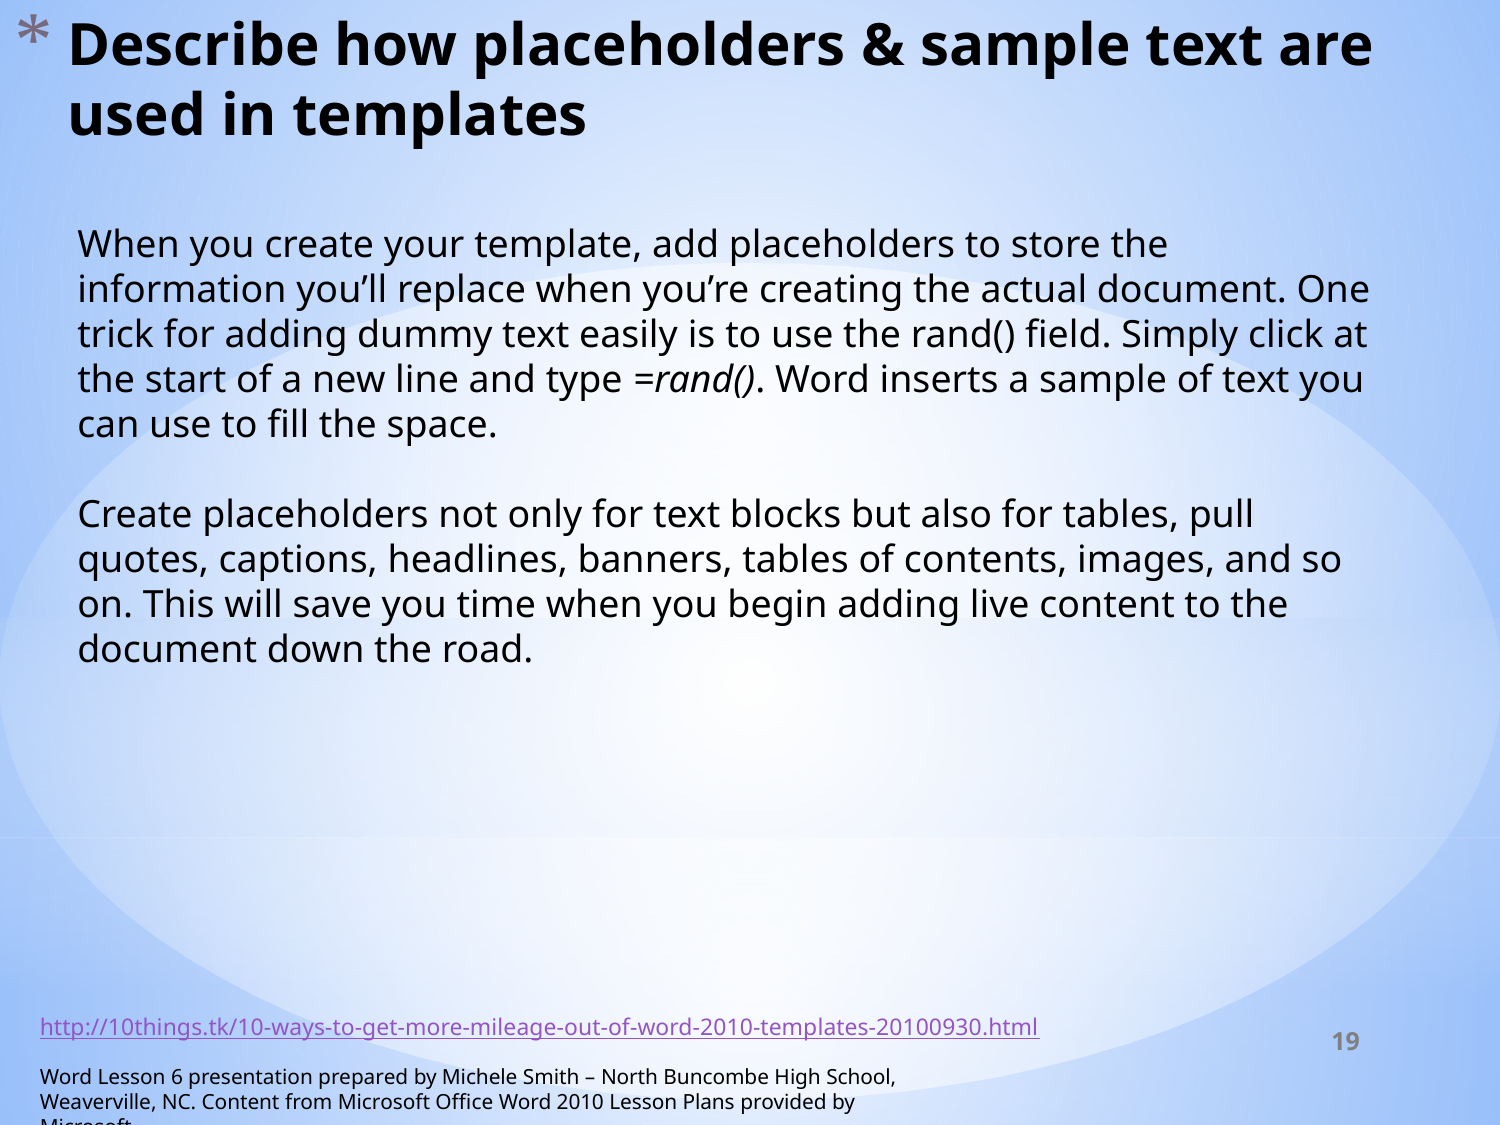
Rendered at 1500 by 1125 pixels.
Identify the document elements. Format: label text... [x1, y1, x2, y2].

slide_number 19 [1074, 1012, 1375, 1073]
text_box http://10things.tk/10-ways-to-get-more-mileage-out-of-word-2010-templates-20100930.html [24, 1005, 1100, 1052]
text_box When you create your template, add placeholders to store the information you’ll replace when you’re creating the actual document. One trick for adding dummy text easily is to use the rand() field. Simply click at the start of a new line and type =rand(). Word inserts a sample of text you can use to fill the space. Create placeholders not only for text blocks but also for tables, pull quotes, captions, headlines, banners, tables of contents, images, and so on. This will save you time when you begin adding live content to the document down the road. [62, 212, 1388, 723]
footer Word Lesson 6 presentation prepared by Michele Smith – North Buncombe High School, Weaverville, NC. Content from Microsoft Office Word 2010 Lesson Plans provided by Microsoft. [24, 1056, 963, 1125]
title Describe how placeholders & sample text are used in templates [0, 0, 1500, 188]
